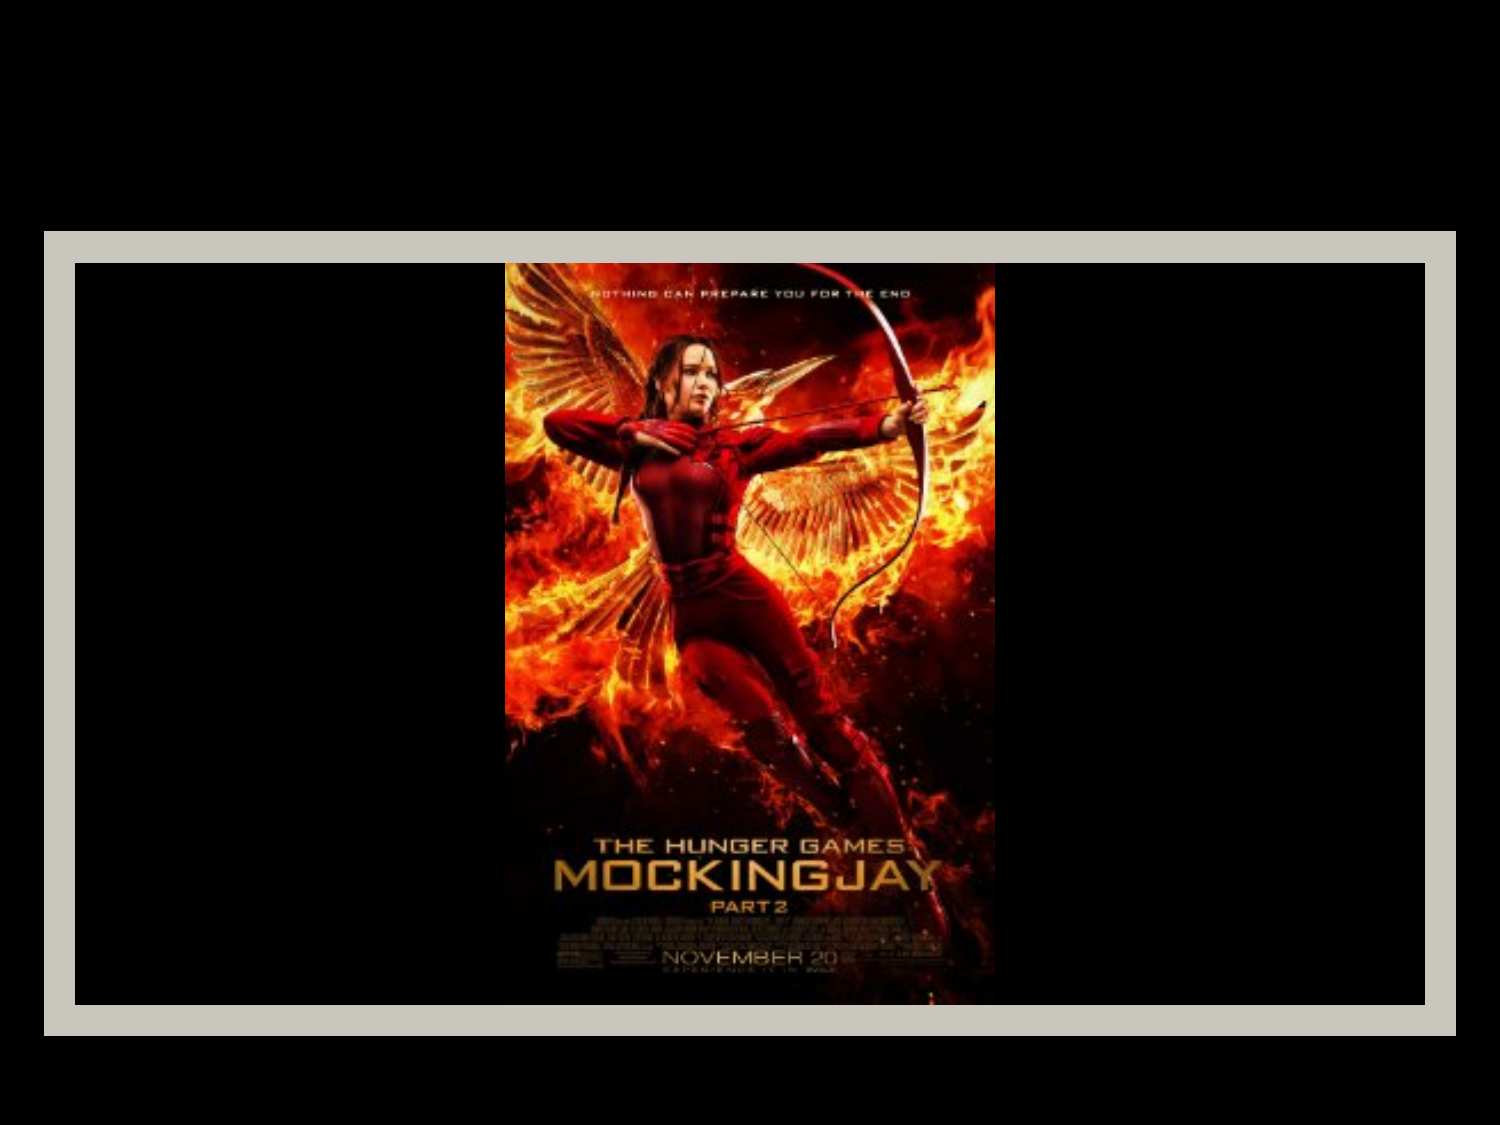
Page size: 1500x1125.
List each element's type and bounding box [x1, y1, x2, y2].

list [74, 262, 1426, 1006]
